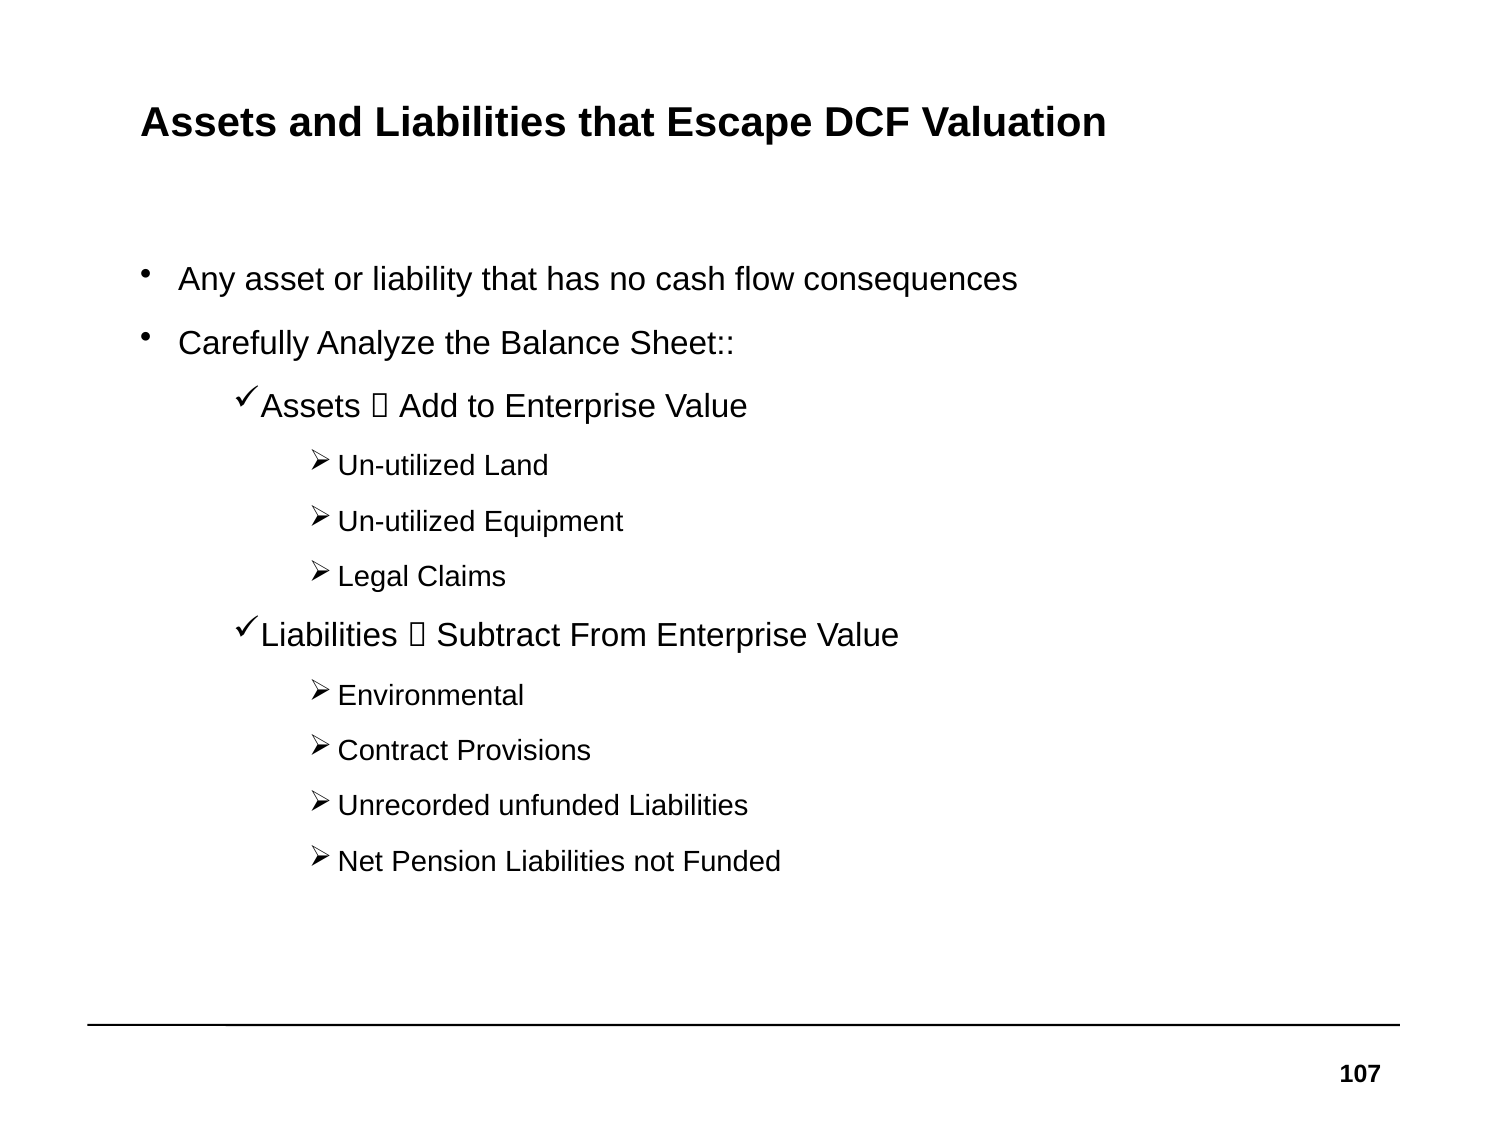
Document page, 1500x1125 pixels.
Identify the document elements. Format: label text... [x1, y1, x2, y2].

title Assets and Liabilities that Escape DCF Valuation [125, 87, 1375, 225]
list Any asset or liability that has no cash flow consequences Carefully Analyze the Balance Sheet:: Assets  Add to Enterprise Value Un-utilized Land Un-utilized Equipment Legal Claims Liabilities  Subtract From Enterprise Value Environmental Contract Provisions Unrecorded unfunded Liabilities Net Pension Liabilities not Funded [125, 249, 1338, 1000]
